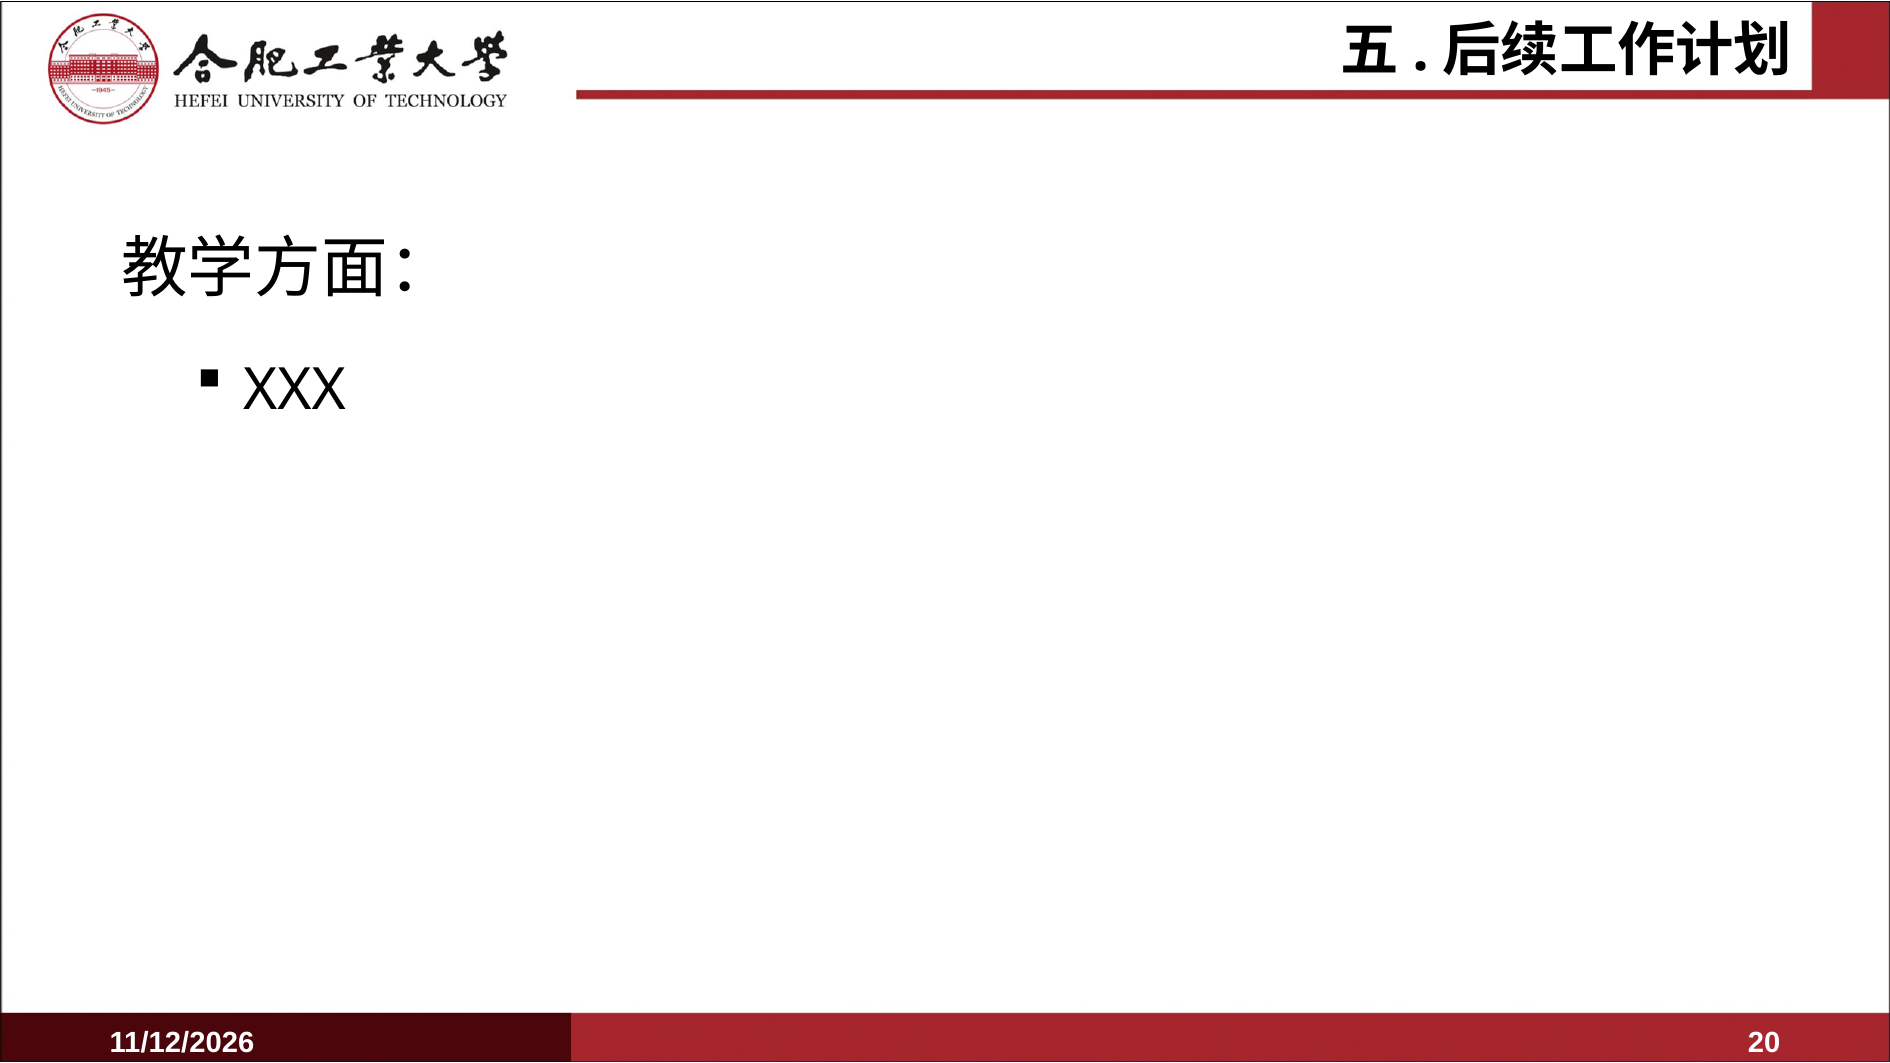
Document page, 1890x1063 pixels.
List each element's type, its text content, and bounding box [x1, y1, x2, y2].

picture [0, 1, 1890, 1062]
list 教学方面： XXX [106, 177, 1808, 922]
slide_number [94, 1015, 536, 1063]
slide_number 19 [1354, 1015, 1796, 1063]
title 五.后续工作计划 [587, 0, 1808, 95]
